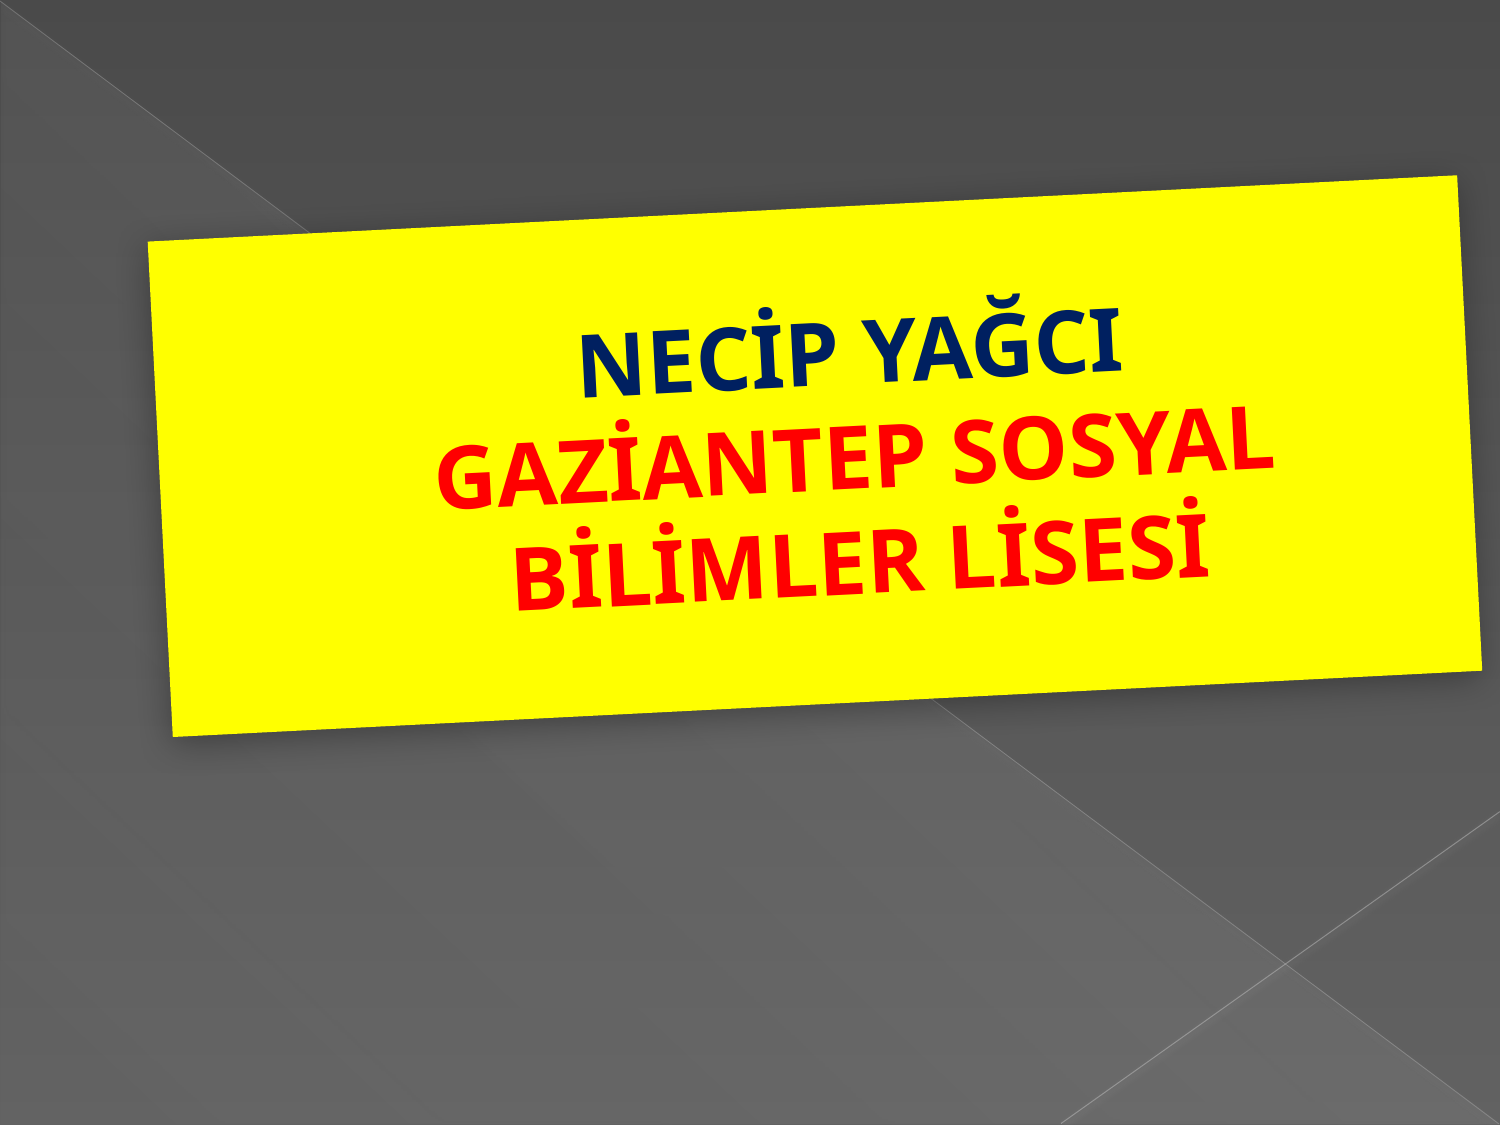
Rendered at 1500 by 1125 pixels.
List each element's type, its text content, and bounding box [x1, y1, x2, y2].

title NECİP YAĞCI GAZİANTEP SOSYAL BİLİMLER LİSESİ [147, 175, 1483, 738]
